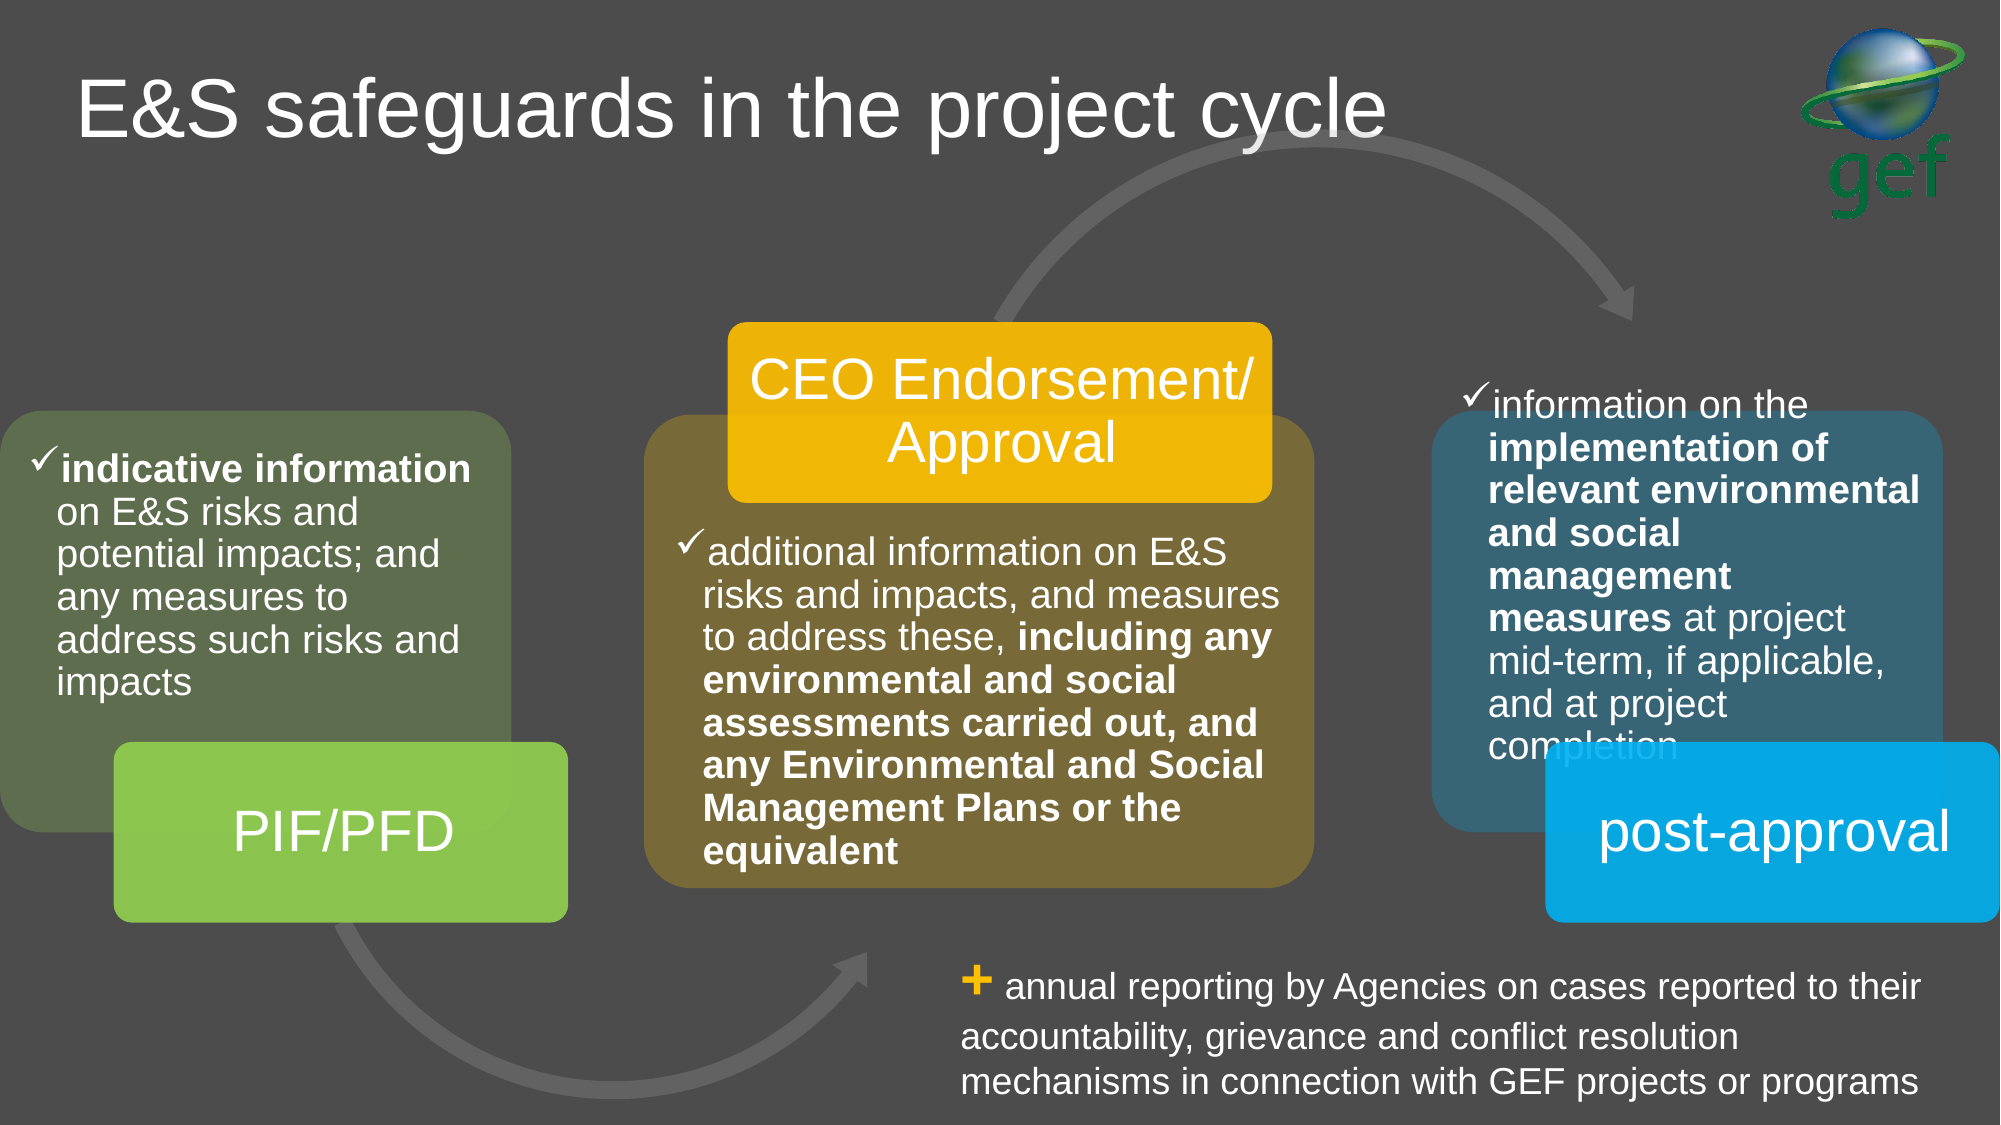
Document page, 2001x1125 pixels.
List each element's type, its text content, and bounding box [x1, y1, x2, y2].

text_box E&S safeguards in the project cycle [0, 0, 2000, 118]
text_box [0, 118, 2000, 1125]
picture [1796, 22, 1969, 224]
